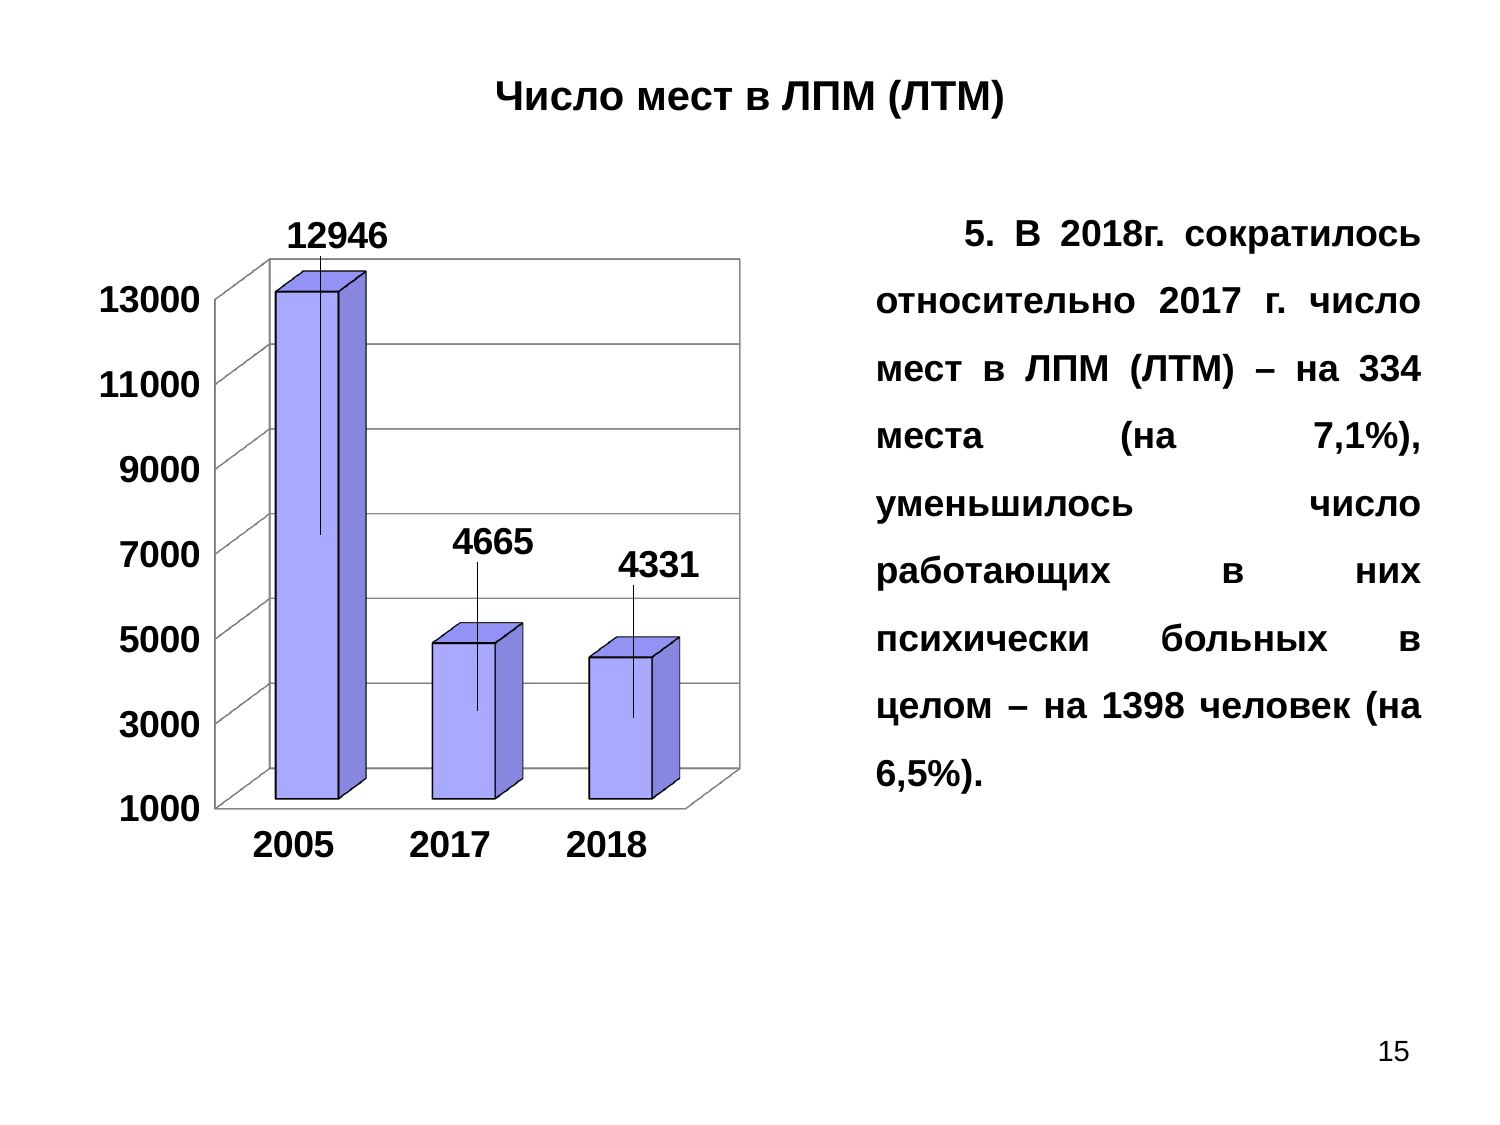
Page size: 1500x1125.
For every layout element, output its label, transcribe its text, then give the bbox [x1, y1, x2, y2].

slide_number 15 [1074, 1024, 1425, 1103]
chart [72, 200, 742, 1000]
title Число мест в ЛПМ (ЛТМ) [74, 44, 1426, 142]
list 5. В 2018г. сократилось относительно 2017 г. число мест в ЛПМ (ЛТМ) – на 334 места (на 7,1%), уменьшилось число работающих в них психически больных в целом – на 1398 человек (на 6,5%). [860, 178, 1437, 1028]
